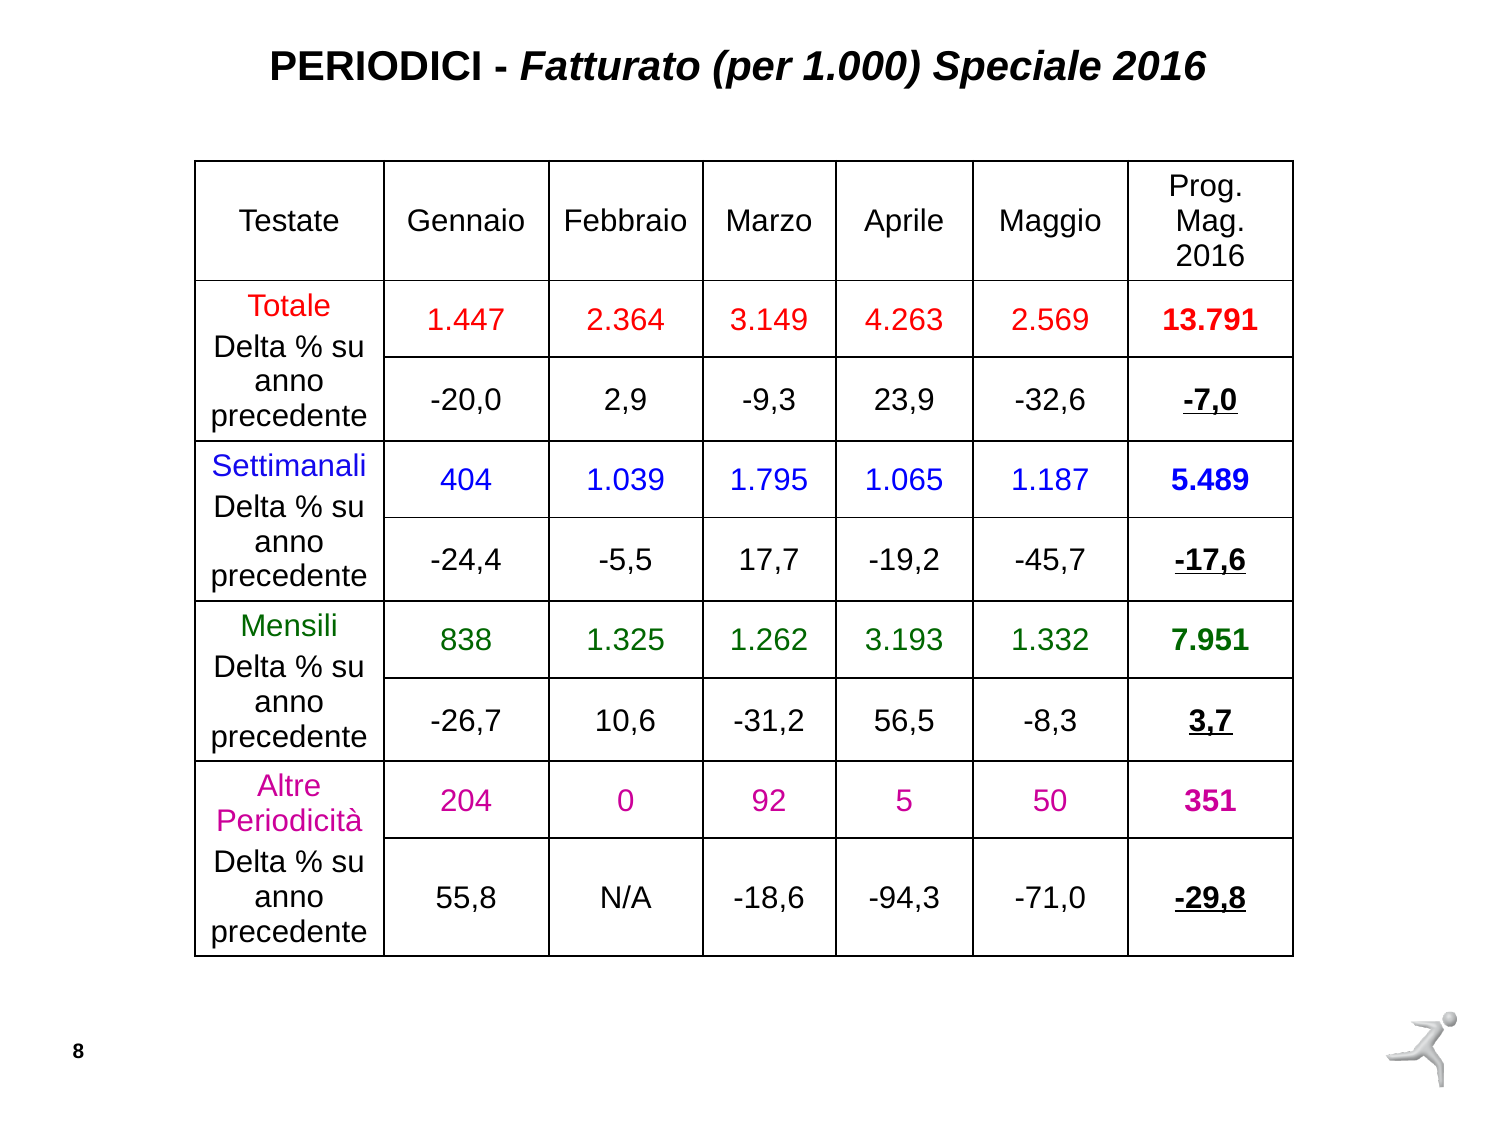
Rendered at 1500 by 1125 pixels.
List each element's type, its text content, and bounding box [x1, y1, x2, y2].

table_cell 55,8 [385, 839, 548, 955]
table_cell -94,3 [837, 839, 972, 955]
table_cell -31,2 [704, 679, 835, 760]
table_cell Mensili Delta % su anno precedente [196, 602, 383, 760]
table_cell 5 [837, 762, 972, 837]
table_cell 1.039 [550, 442, 702, 517]
table_cell -19,2 [837, 518, 972, 600]
table_header Testate [196, 162, 383, 280]
text_box [662, 42, 674, 86]
table_cell 2.364 [550, 281, 702, 356]
table_cell 13.791 [1129, 281, 1292, 356]
table_cell 2,9 [550, 358, 702, 440]
table_cell 0 [550, 762, 702, 837]
table_cell 1.187 [974, 442, 1127, 517]
table_cell 23,9 [837, 358, 972, 440]
table_cell Totale Delta % su anno precedente [196, 281, 383, 440]
table_cell -8,3 [974, 679, 1127, 760]
table_cell 1.065 [837, 442, 972, 517]
table_cell 3.193 [837, 602, 972, 677]
table_cell N/A [550, 839, 702, 955]
picture [1366, 990, 1476, 1109]
table_cell -45,7 [974, 518, 1127, 600]
table_cell -5,5 [550, 518, 702, 600]
table_cell 7.951 [1129, 602, 1292, 677]
table_cell 3,7 [1129, 679, 1292, 760]
table_cell 17,7 [704, 518, 835, 600]
table_header Aprile [837, 162, 972, 280]
table_cell 1.325 [550, 602, 702, 677]
table_cell 50 [974, 762, 1127, 837]
table_cell -17,6 [1129, 518, 1292, 600]
table_cell 838 [385, 602, 548, 677]
table_cell Altre Periodicità Delta % su anno precedente [196, 762, 383, 955]
table_cell 1.262 [704, 602, 835, 677]
table_cell -7,0 [1129, 358, 1292, 440]
table_cell 4.263 [837, 281, 972, 356]
table_cell 1.447 [385, 281, 548, 356]
table_cell 2.569 [974, 281, 1127, 356]
table_cell 92 [704, 762, 835, 837]
table_cell -71,0 [974, 839, 1127, 955]
text_box [274, 512, 413, 556]
table_cell Settimanali Delta % su anno precedente [196, 442, 383, 600]
table_cell -26,7 [385, 679, 548, 760]
table_header Maggio [974, 162, 1127, 280]
table_cell -29,8 [1129, 839, 1292, 955]
table_cell 56,5 [837, 679, 972, 760]
table_header Febbraio [550, 162, 702, 280]
table_cell -18,6 [704, 839, 835, 955]
table_cell 1.332 [974, 602, 1127, 677]
table_cell -20,0 [385, 358, 548, 440]
table_cell 10,6 [550, 679, 702, 760]
table_header Marzo [704, 162, 835, 280]
text_box [601, 32, 632, 88]
table_cell 1.795 [704, 442, 835, 517]
table_cell 3.149 [704, 281, 835, 356]
table_cell 5.489 [1129, 442, 1292, 517]
table_cell -9,3 [704, 358, 835, 440]
table_cell 351 [1129, 762, 1292, 837]
table_cell 404 [385, 442, 548, 517]
table_cell -32,6 [974, 358, 1127, 440]
text_box [631, 42, 662, 86]
text_box PERIODICI - Fatturato (per 1.000) Speciale 2016 [29, 31, 1447, 97]
table_cell -24,4 [385, 518, 548, 600]
table_header Gennaio [385, 162, 548, 280]
table_header Prog. Mag. 2016 [1129, 162, 1292, 280]
table_cell 204 [385, 762, 548, 837]
